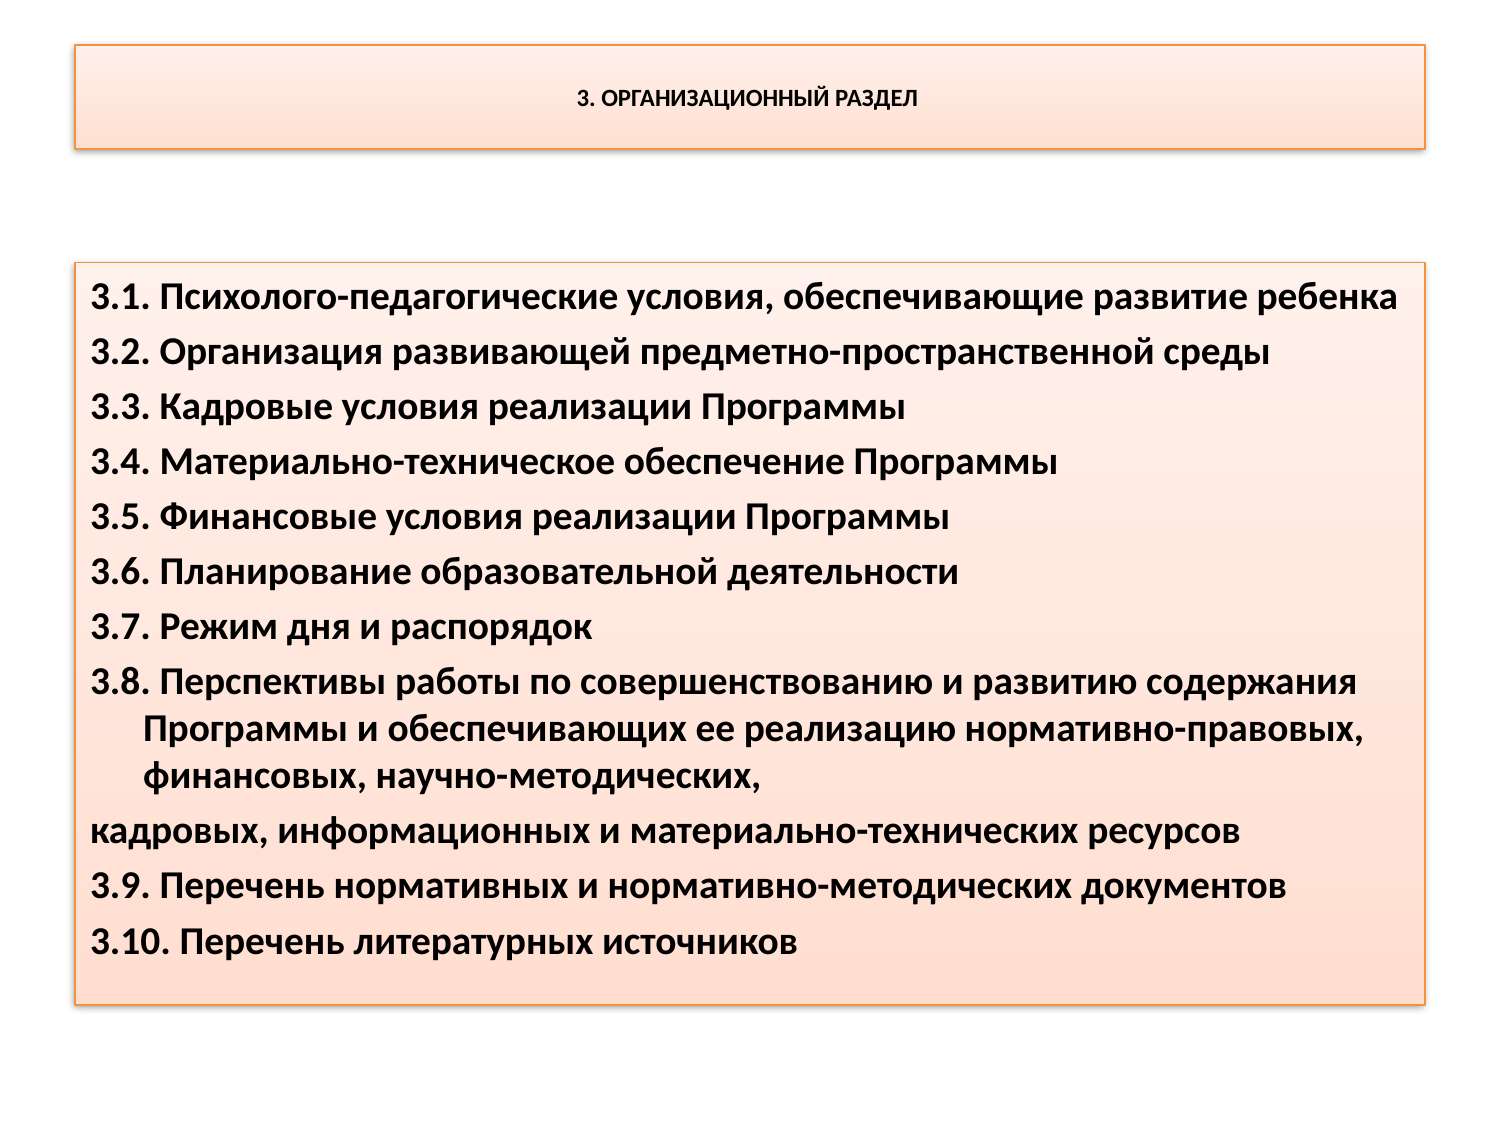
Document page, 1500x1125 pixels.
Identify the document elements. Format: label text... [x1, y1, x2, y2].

list 3.1. Психолого-педагогические условия, обеспечивающие развитие ребенка 3.2. Организация развивающей предметно-пространственной среды 3.3. Кадровые условия реализации Программы 3.4. Материально-техническое обеспечение Программы 3.5. Финансовые условия реализации Программы 3.6. Планирование образовательной деятельности 3.7. Режим дня и распорядок 3.8. Перспективы работы по совершенствованию и развитию содержания Программы и обеспечивающих ее реализацию нормативно-правовых, финансовых, научно-методических, кадровых, информационных и материально-технических ресурсов 3.9. Перечень нормативных и нормативно-методических документов 3.10. Перечень литературных источников [74, 262, 1426, 1006]
title 3. ОРГАНИЗАЦИОННЫЙ РАЗДЕЛ [74, 44, 1426, 150]
